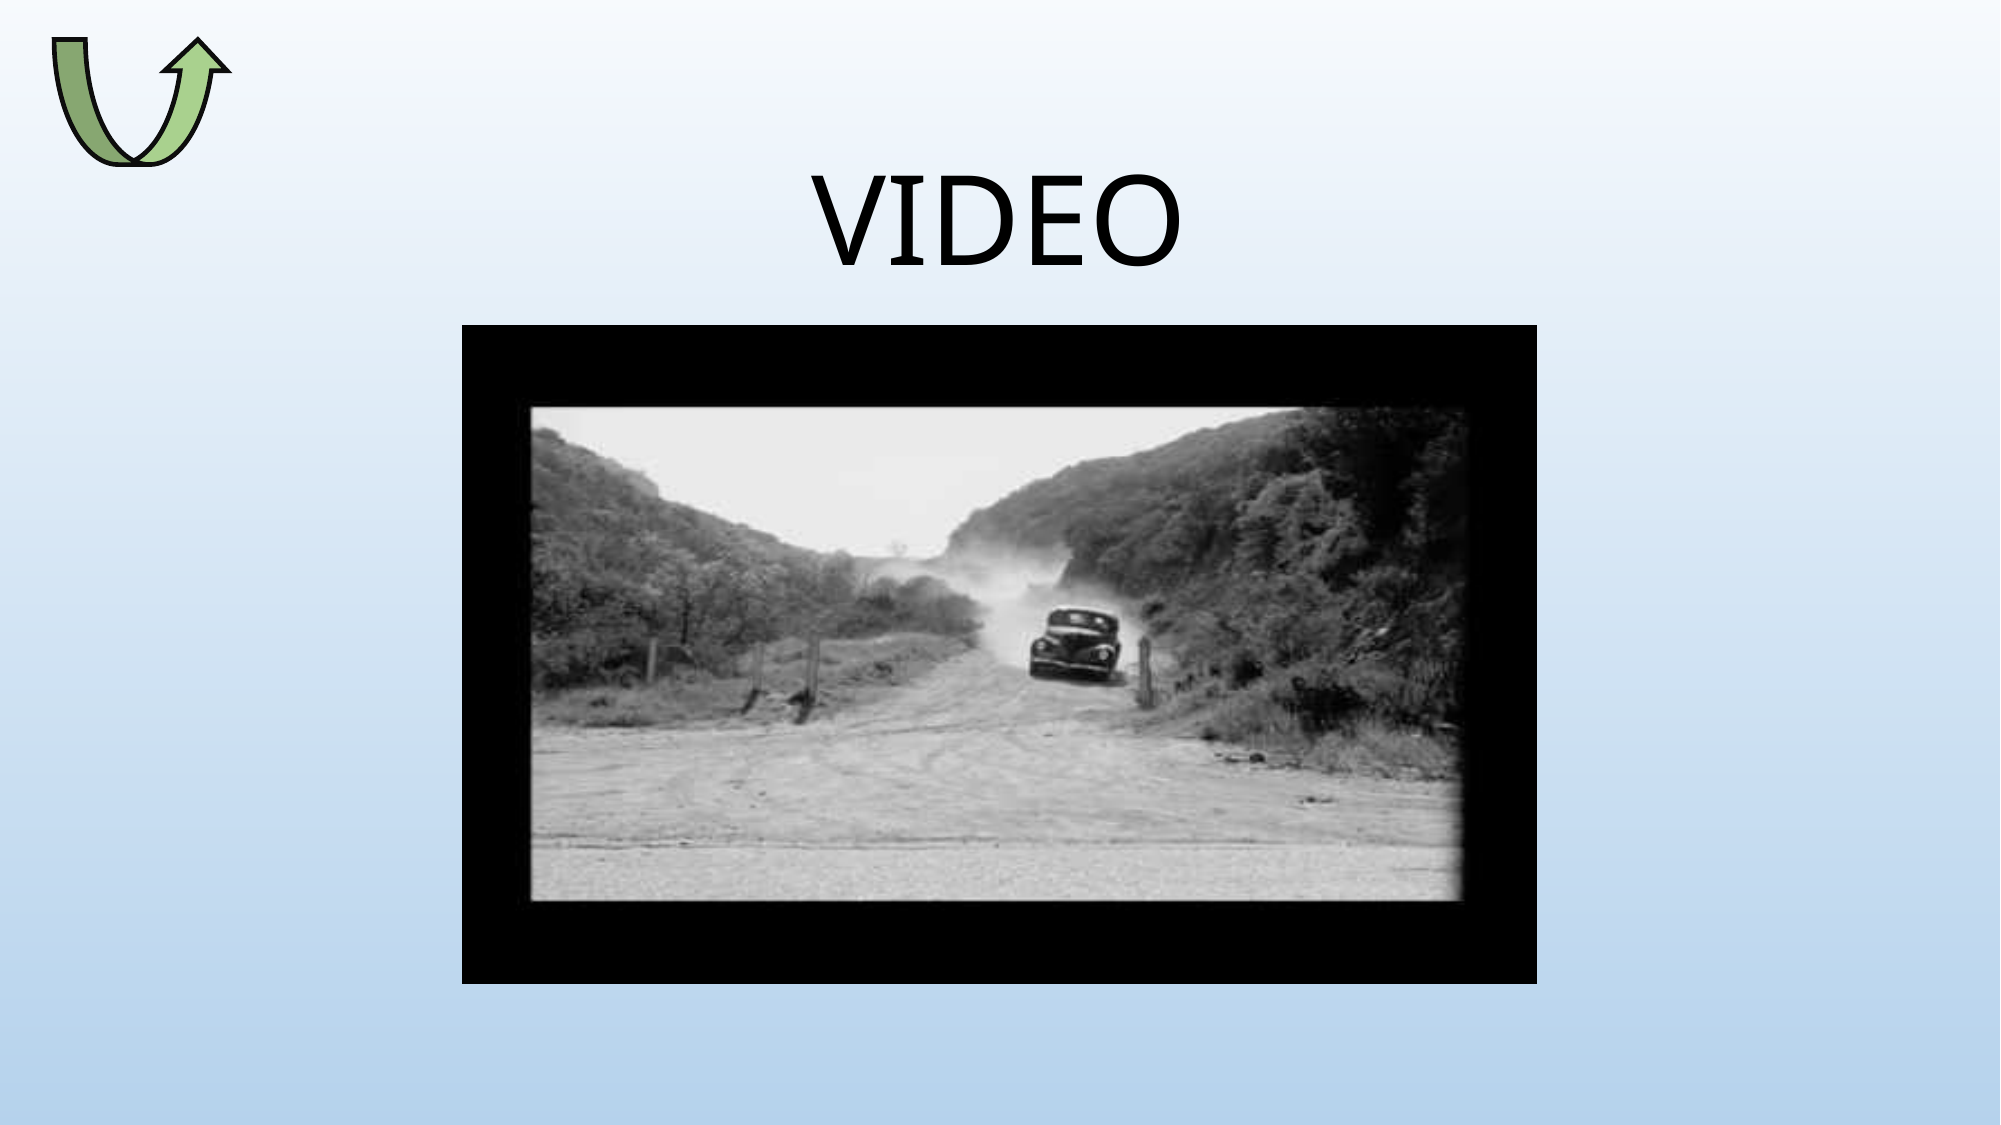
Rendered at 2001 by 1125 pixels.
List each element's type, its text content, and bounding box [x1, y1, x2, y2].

text_box [53, 38, 230, 166]
title VIDEO [249, 84, 1750, 300]
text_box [462, 324, 1538, 985]
